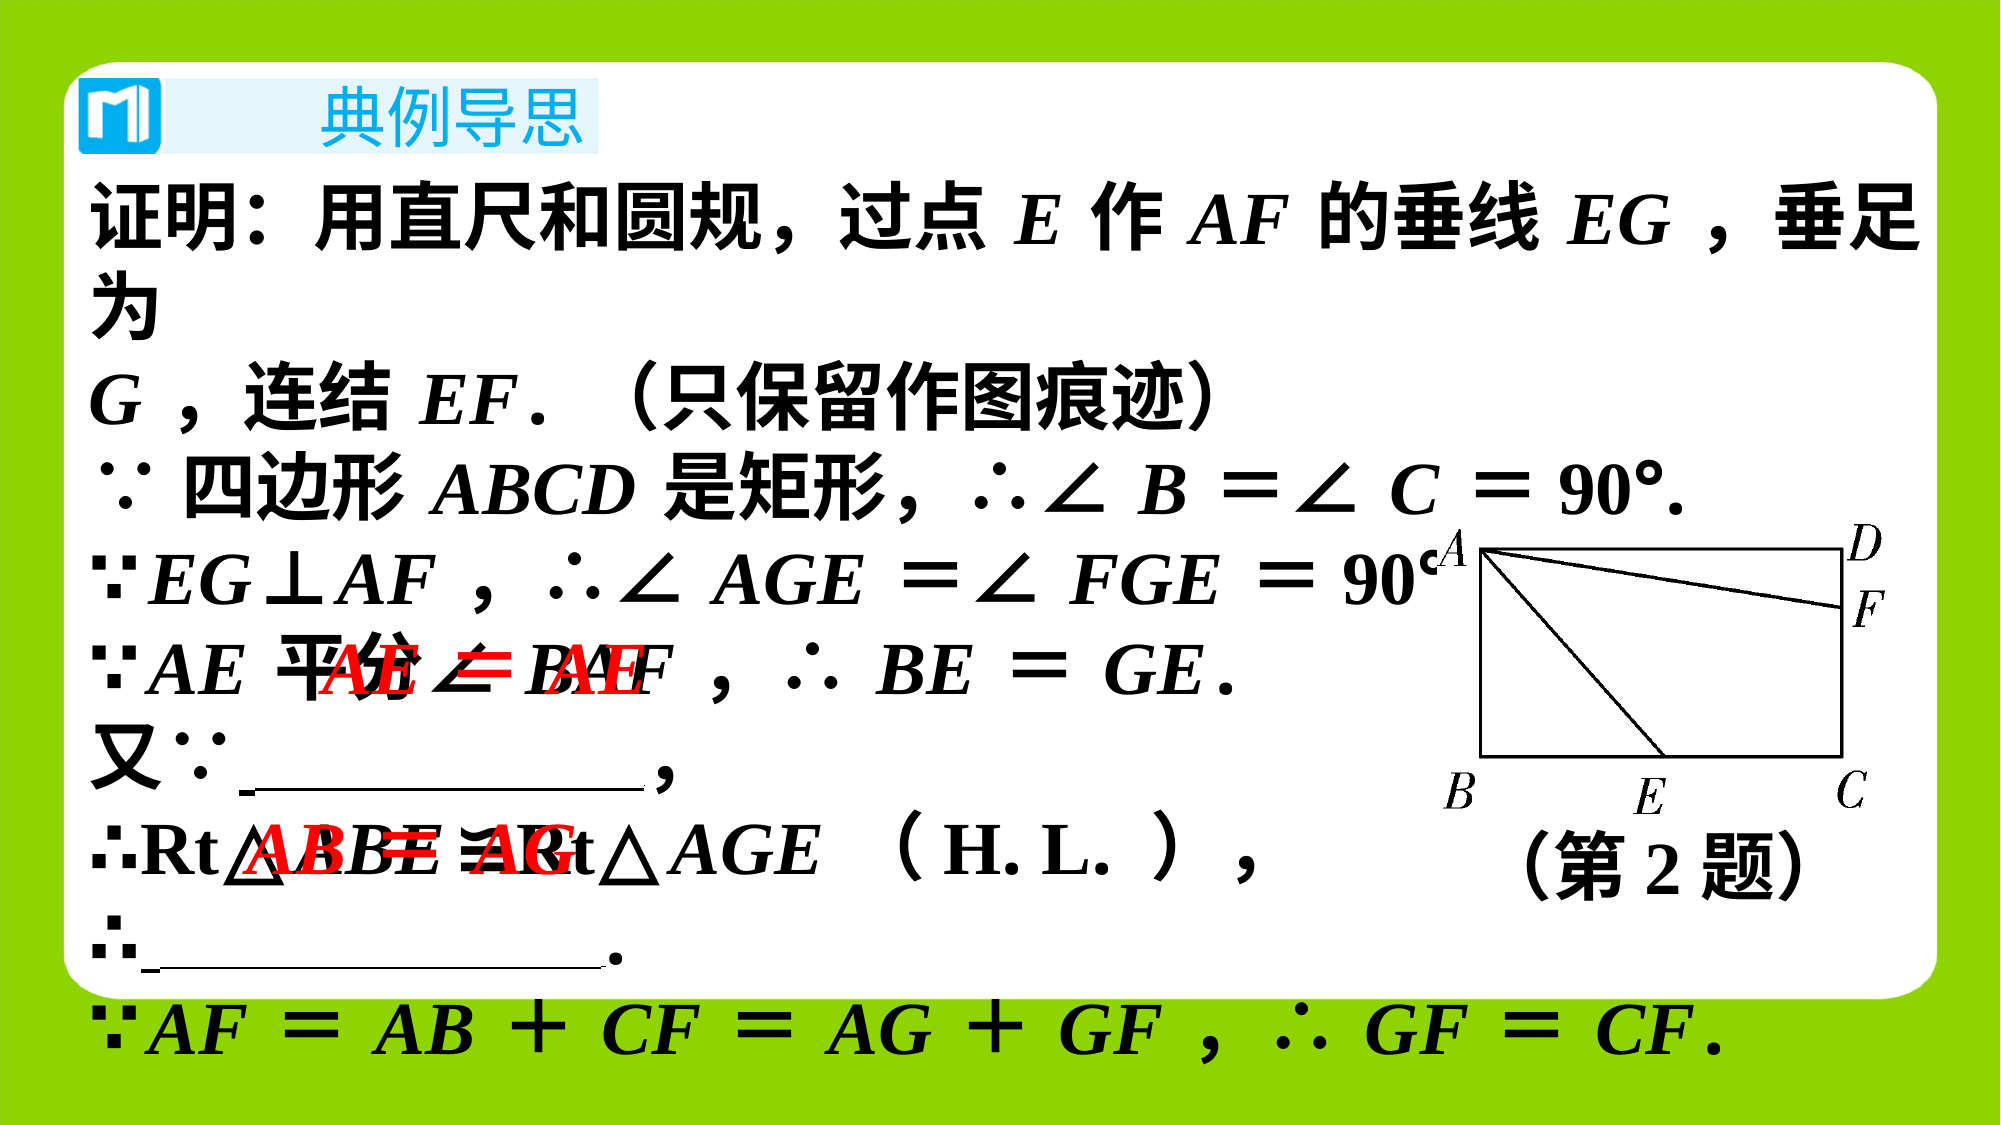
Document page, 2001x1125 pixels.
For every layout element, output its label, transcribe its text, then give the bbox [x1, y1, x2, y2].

text_box AE＝AE [307, 612, 711, 718]
picture [0, 0, 2001, 1125]
text_box AB＝AG [232, 792, 640, 898]
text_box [1436, 524, 1885, 911]
text_box 证明：用直尺和圆规，过点E作AF的垂线EG，垂足为 G，连结EF. （只保留作图痕迹） ∵四边形ABCD是矩形，∴∠B＝∠C＝90°. ∵EG⊥AF，∴∠AGE＝∠FGE＝90°. ∵AE平分∠BAF，∴BE＝GE. 又∵ ⁠， ∴Rt△ABE≌Rt△AGE（H. L. ）， ∴ ⁠. ∵AF＝AB＋CF＝AG＋GF，∴GF＝CF. [88, 169, 1974, 988]
